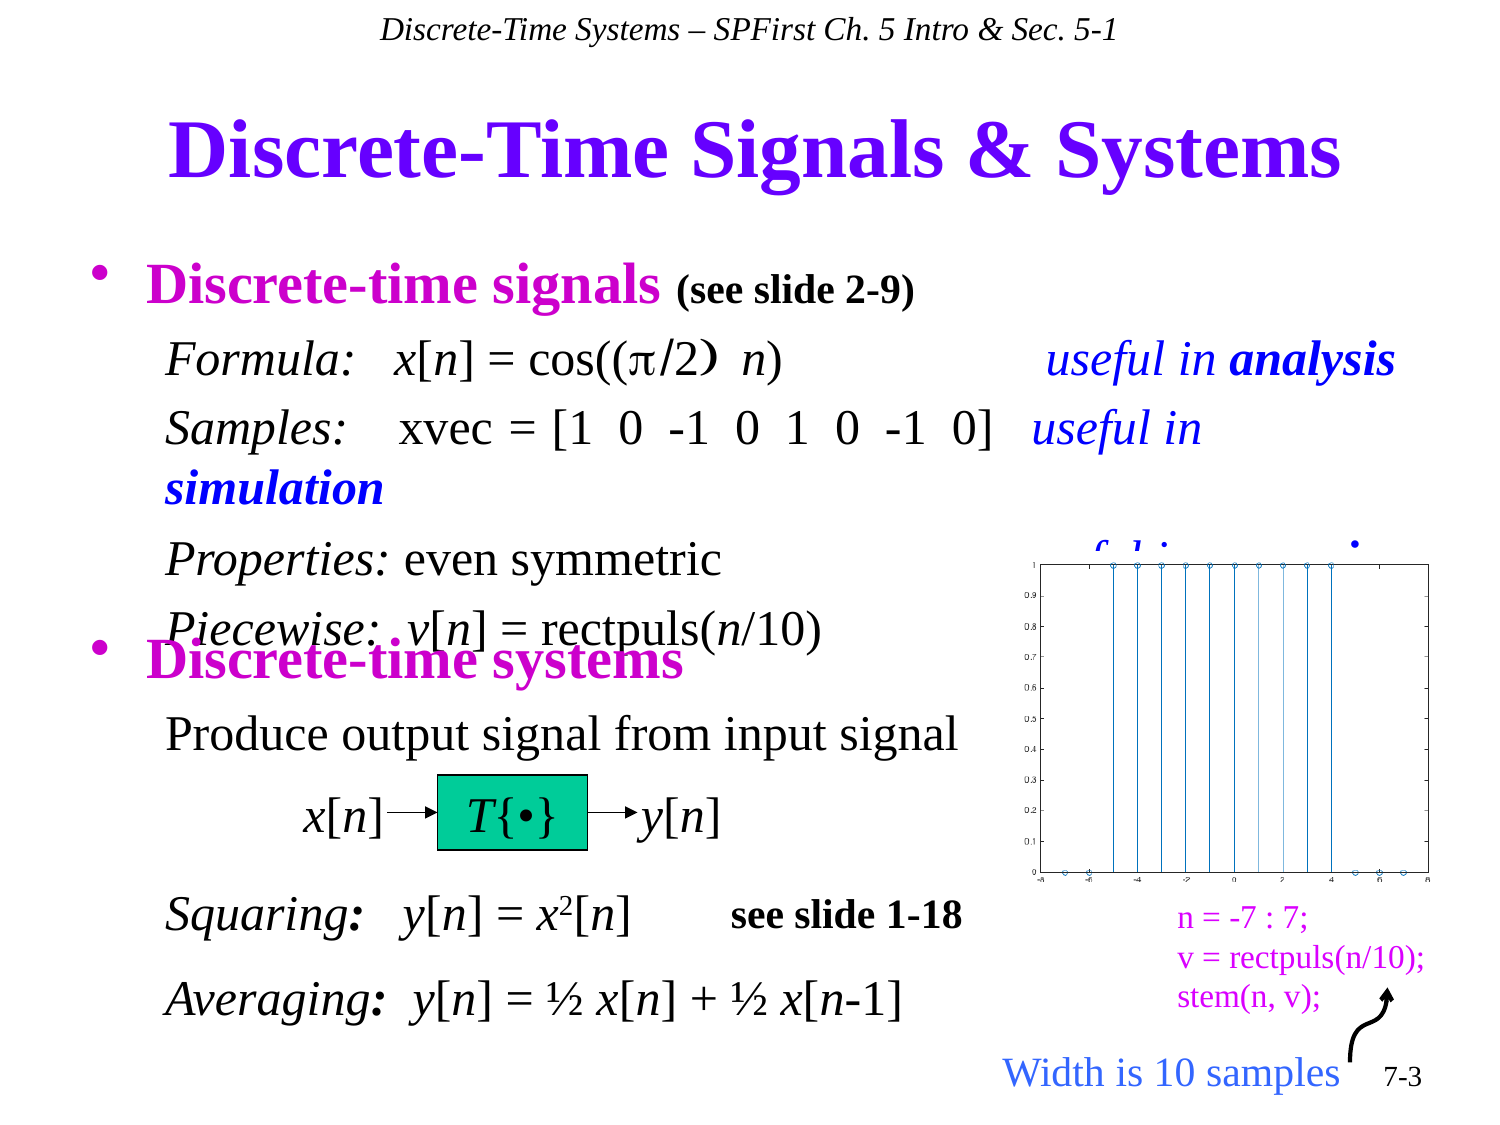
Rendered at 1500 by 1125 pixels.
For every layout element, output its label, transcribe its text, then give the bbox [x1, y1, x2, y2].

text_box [299, 774, 726, 851]
title Discrete-Time Signals & Systems [75, 55, 1438, 237]
list Discrete-time signals (see slide 2-9) Formula: x[n] = cos((p/2) n) useful in analysis Samples: xvec = [1 0 -1 0 1 0 -1 0] useful in simulation Properties: even symmetric useful in reasoning Piecewise: v[n] = rectpuls(n/10) [75, 237, 1450, 612]
slide_number 7-3 [1124, 1063, 1438, 1125]
text_box Discrete-Time Systems – SPFirst Ch. 5 Intro & Sec. 5-1 [0, 0, 1500, 55]
text_box see slide 1-18 [716, 879, 1004, 945]
picture [1004, 551, 1445, 883]
text_box Discrete-time systems Produce output signal from input signal Squaring: y[n] = x2[n] Averaging: y[n] = ½ x[n] + ½ x[n-1] [75, 612, 1450, 1063]
text_box Width is 10 samples [987, 1037, 1363, 1103]
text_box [1330, 1005, 1407, 1044]
